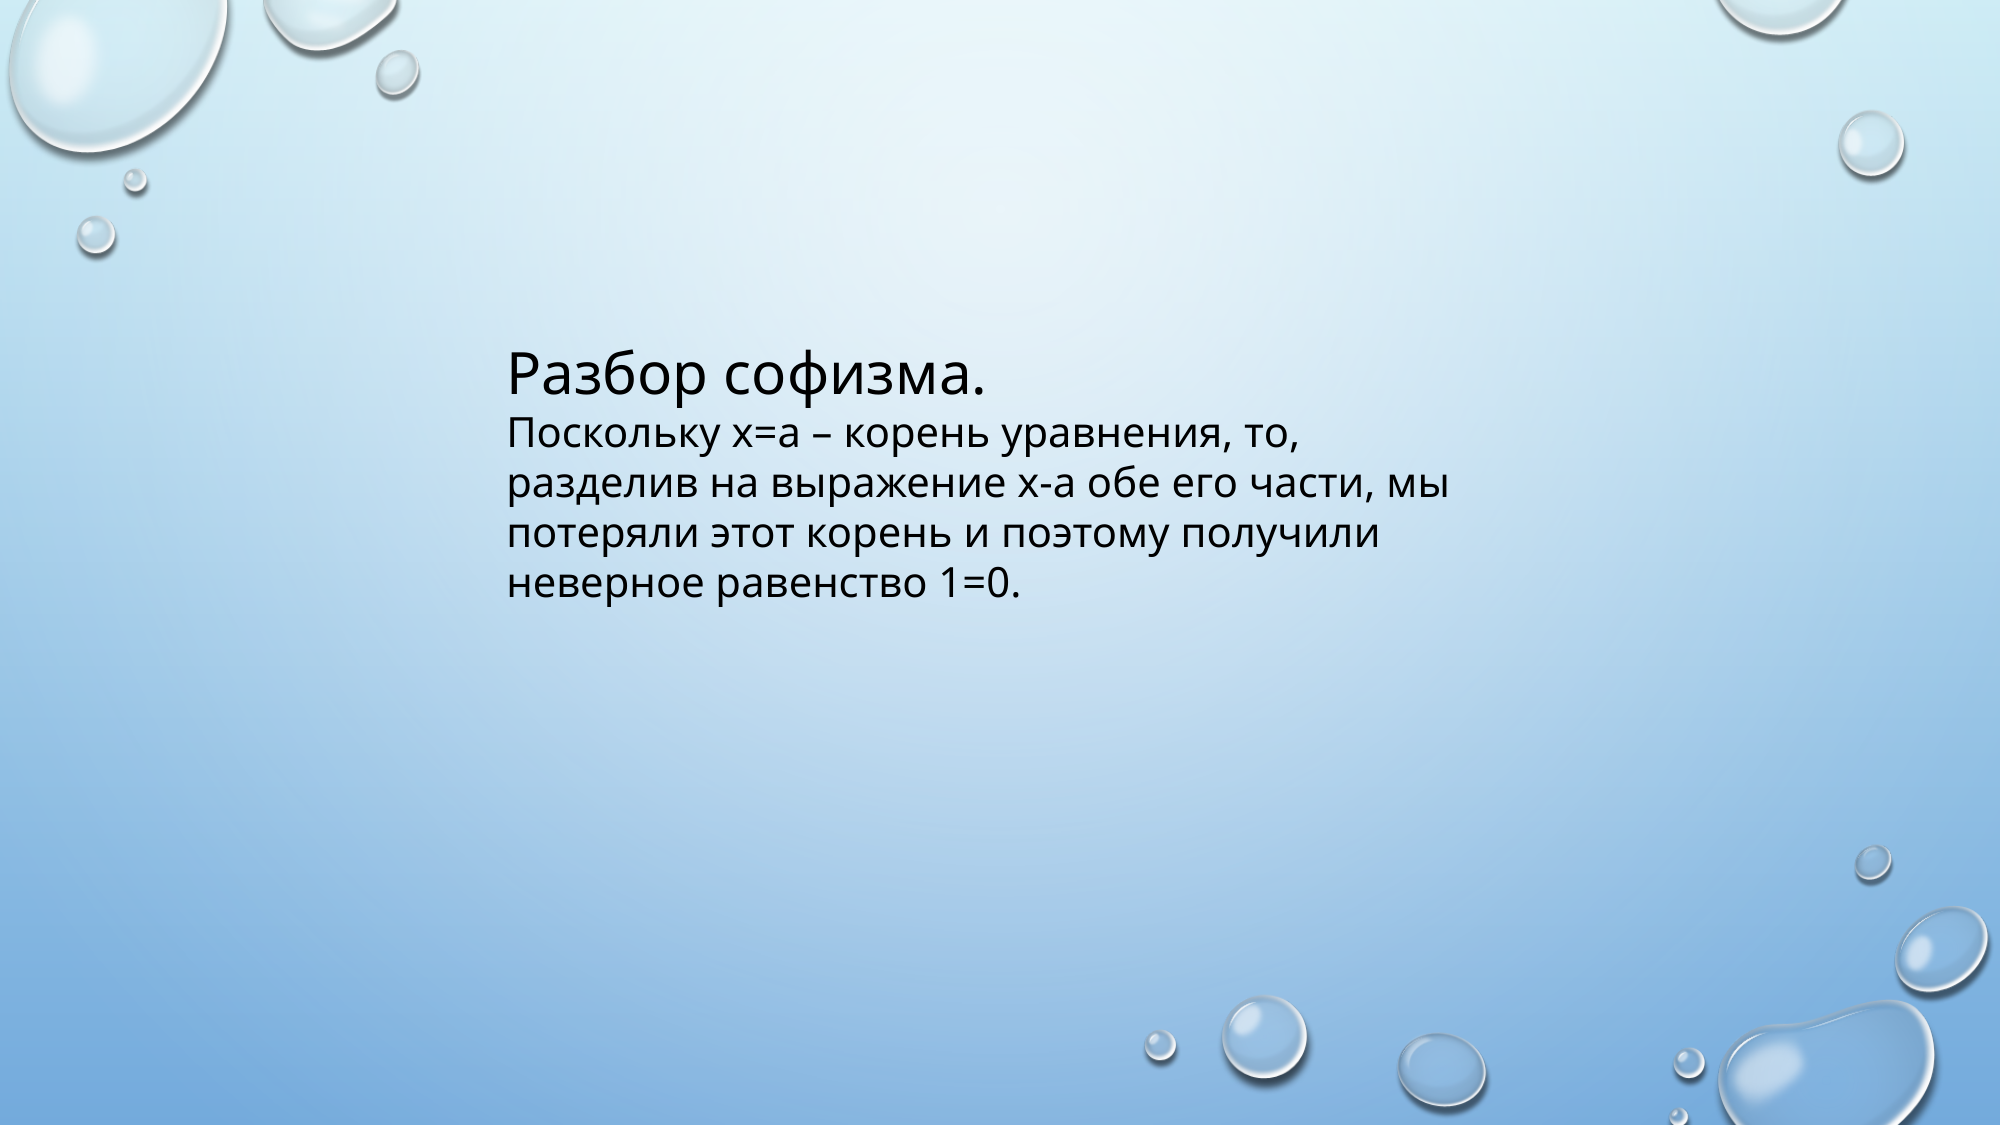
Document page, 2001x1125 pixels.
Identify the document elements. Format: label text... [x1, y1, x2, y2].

picture [0, 0, 2000, 1125]
text_box Разбор софизма. Поскольку x=a – корень уравнения, то, разделив на выражение x-a обе его части, мы потеряли этот корень и поэтому получили неверное равенство 1=0. [491, 328, 1492, 614]
